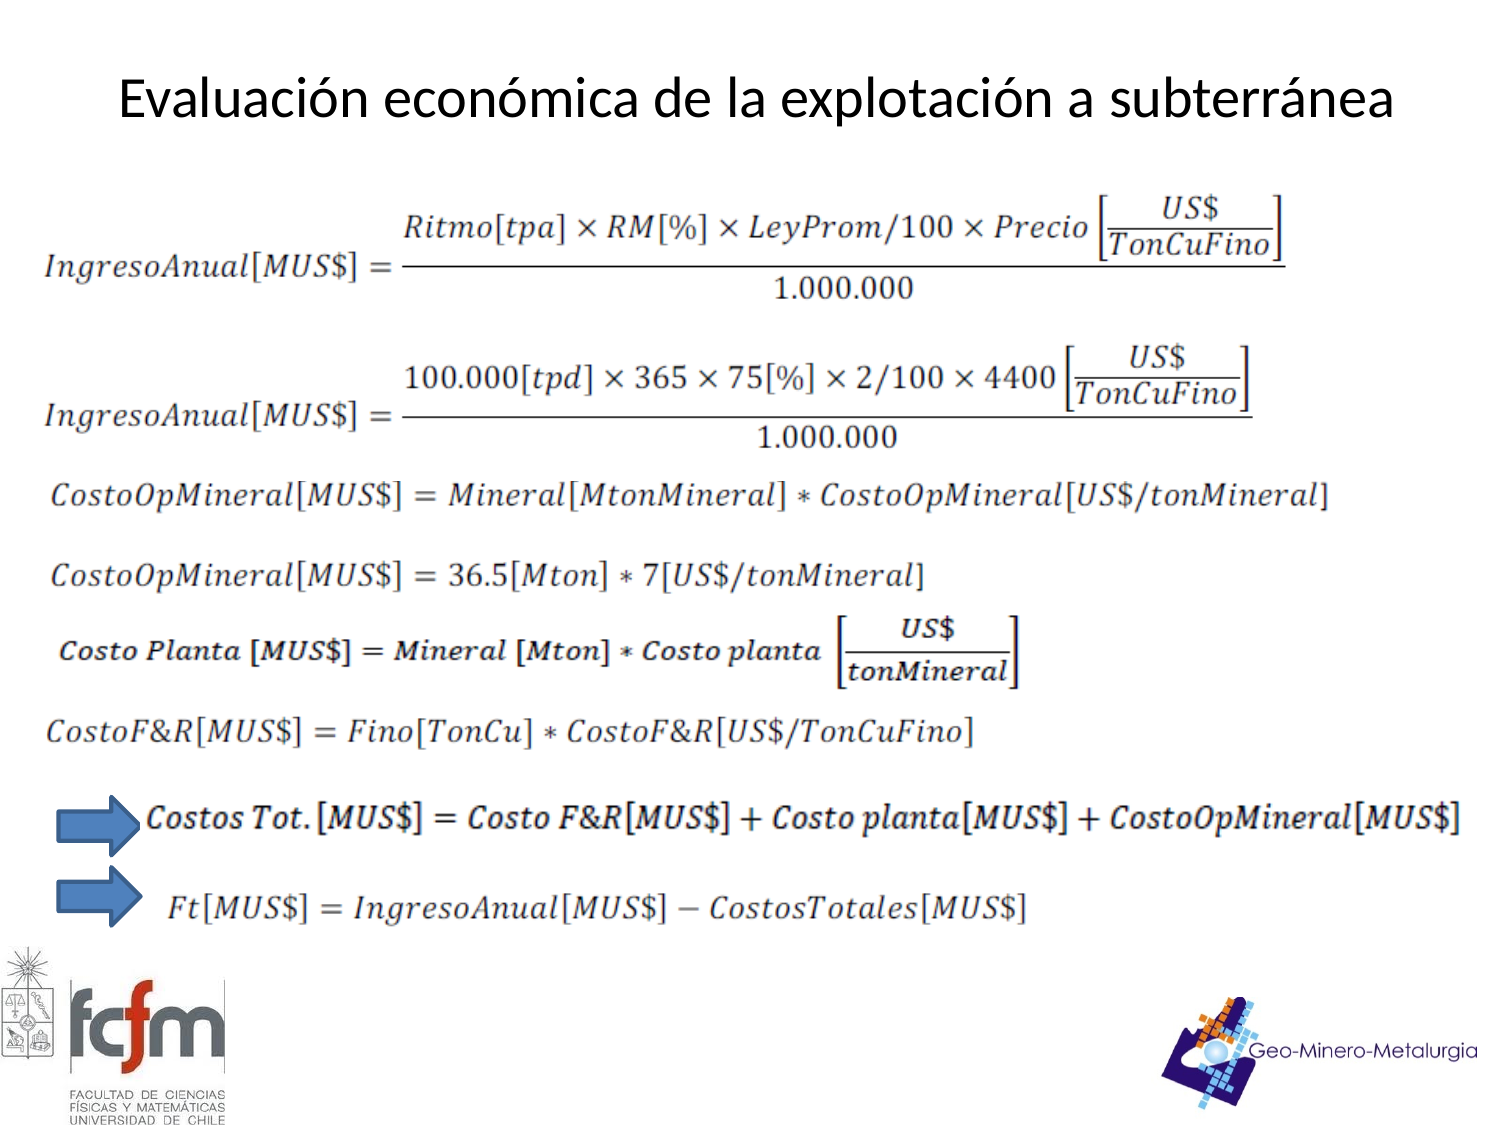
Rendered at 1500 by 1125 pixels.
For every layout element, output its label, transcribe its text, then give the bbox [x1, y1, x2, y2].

text_box [56, 794, 135, 858]
picture [34, 175, 1426, 765]
picture [140, 784, 1466, 844]
text_box Evaluación económica de la explotación a subterránea [81, 0, 1432, 188]
text_box [56, 865, 143, 928]
picture [0, 866, 1043, 1125]
picture [1151, 997, 1477, 1125]
